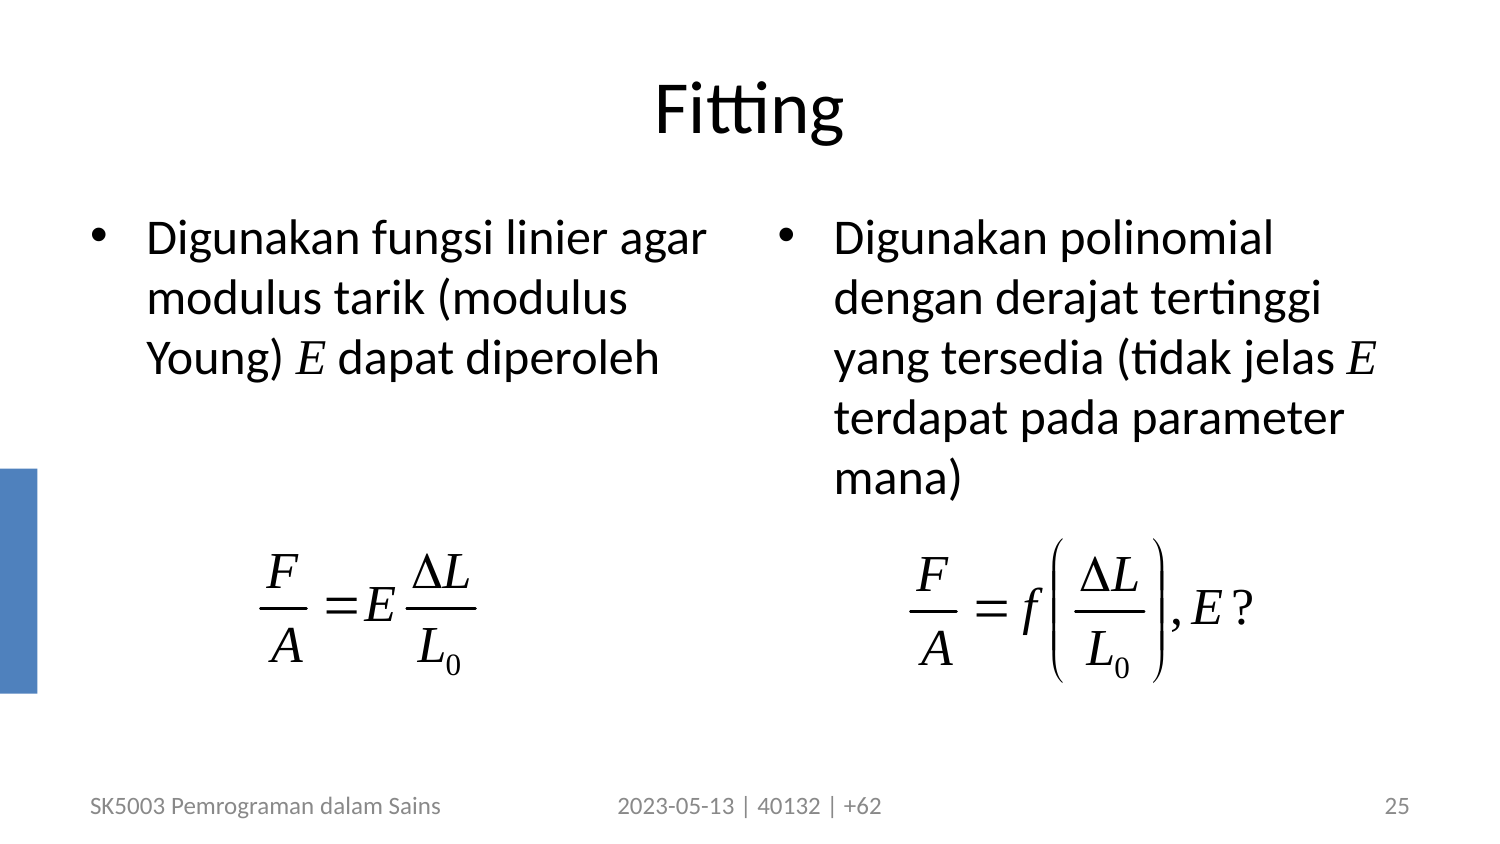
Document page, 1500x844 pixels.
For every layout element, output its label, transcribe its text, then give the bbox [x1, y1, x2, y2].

footer 2023-05-13 | 40132 | +62 [512, 782, 988, 827]
title Fitting [74, 33, 1426, 175]
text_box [899, 525, 1264, 698]
slide_number SK5003 Pemrograman dalam Sains [75, 782, 463, 827]
list Digunakan polinomial dengan derajat tertinggi yang tersedia (tidak jelas E terdapat pada parameter mana) [762, 196, 1426, 754]
slide_number 25 [1074, 782, 1425, 827]
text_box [249, 533, 490, 690]
list Digunakan fungsi linier agar modulus tarik (modulus Young) E dapat diperoleh [74, 196, 738, 754]
